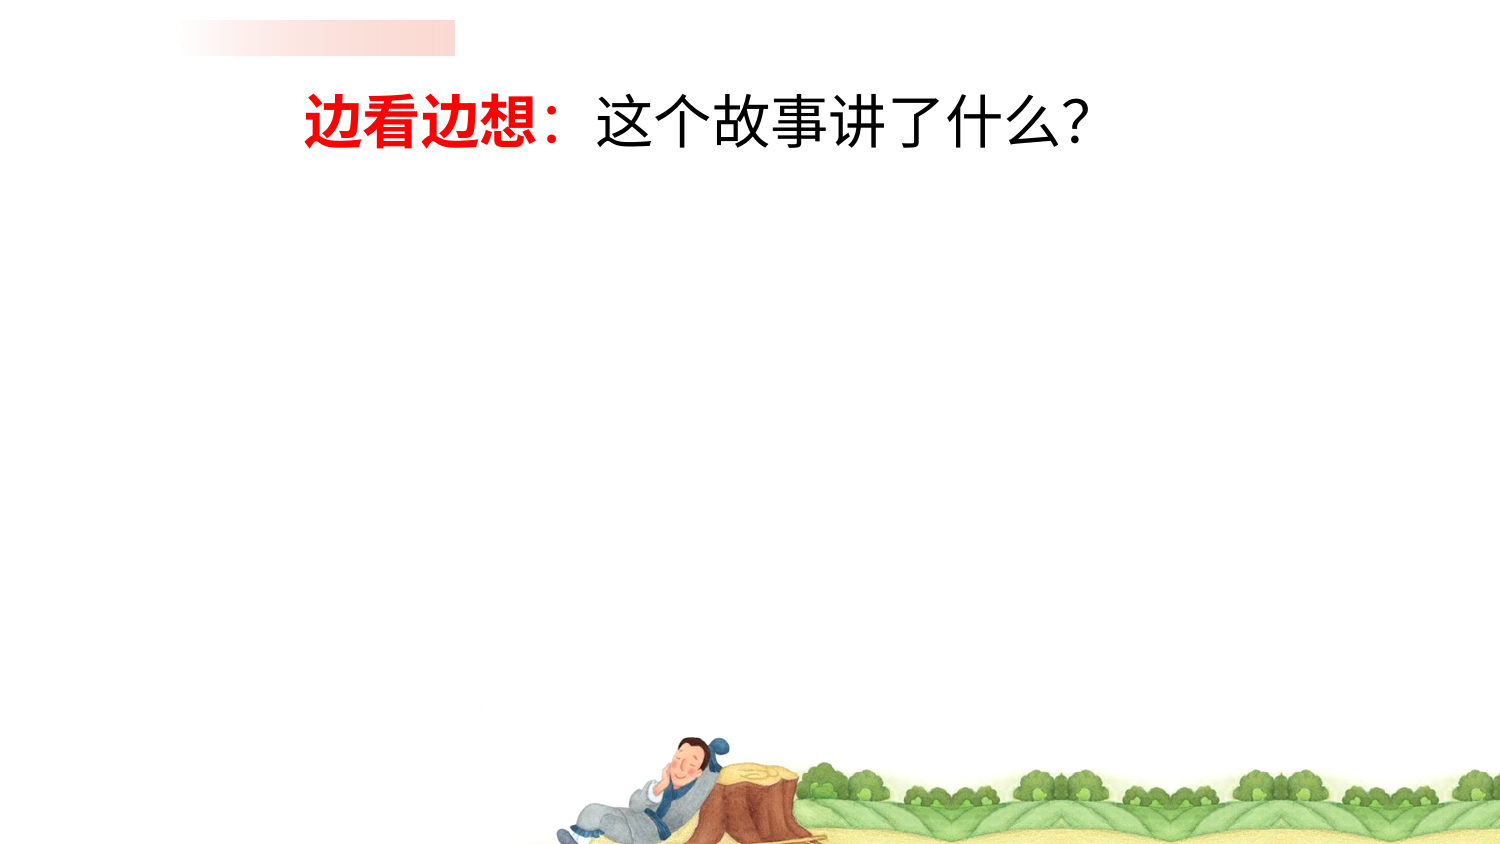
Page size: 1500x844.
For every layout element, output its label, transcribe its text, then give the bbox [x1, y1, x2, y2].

picture [468, 703, 1500, 844]
text_box 边看边想：这个故事讲了什么？ [289, 77, 1136, 162]
text_box [0, 18, 453, 61]
